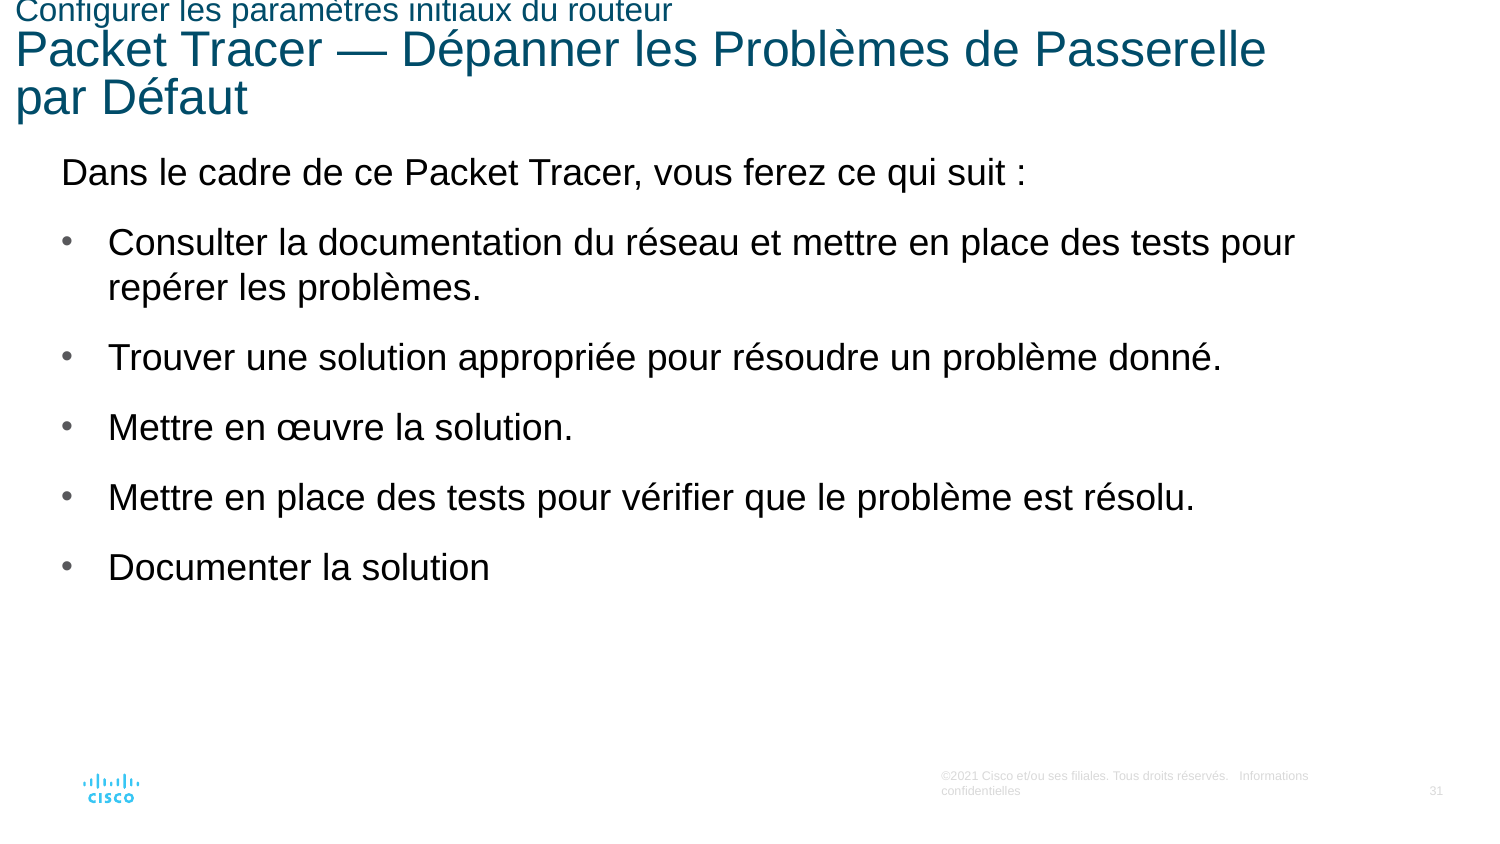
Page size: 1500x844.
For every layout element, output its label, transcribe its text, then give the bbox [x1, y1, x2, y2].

title Configurer les paramètres initiaux du routeur Packet Tracer — Dépanner les Problèmes de Passerelle par Défaut [0, 0, 1369, 121]
list Dans le cadre de ce Packet Tracer, vous ferez ce qui suit : Consulter la documentation du réseau et mettre en place des tests pour repérer les problèmes. Trouver une solution appropriée pour résoudre un problème donné. Mettre en œuvre la solution. Mettre en place des tests pour vérifier que le problème est résolu. Documenter la solution [46, 140, 1329, 547]
